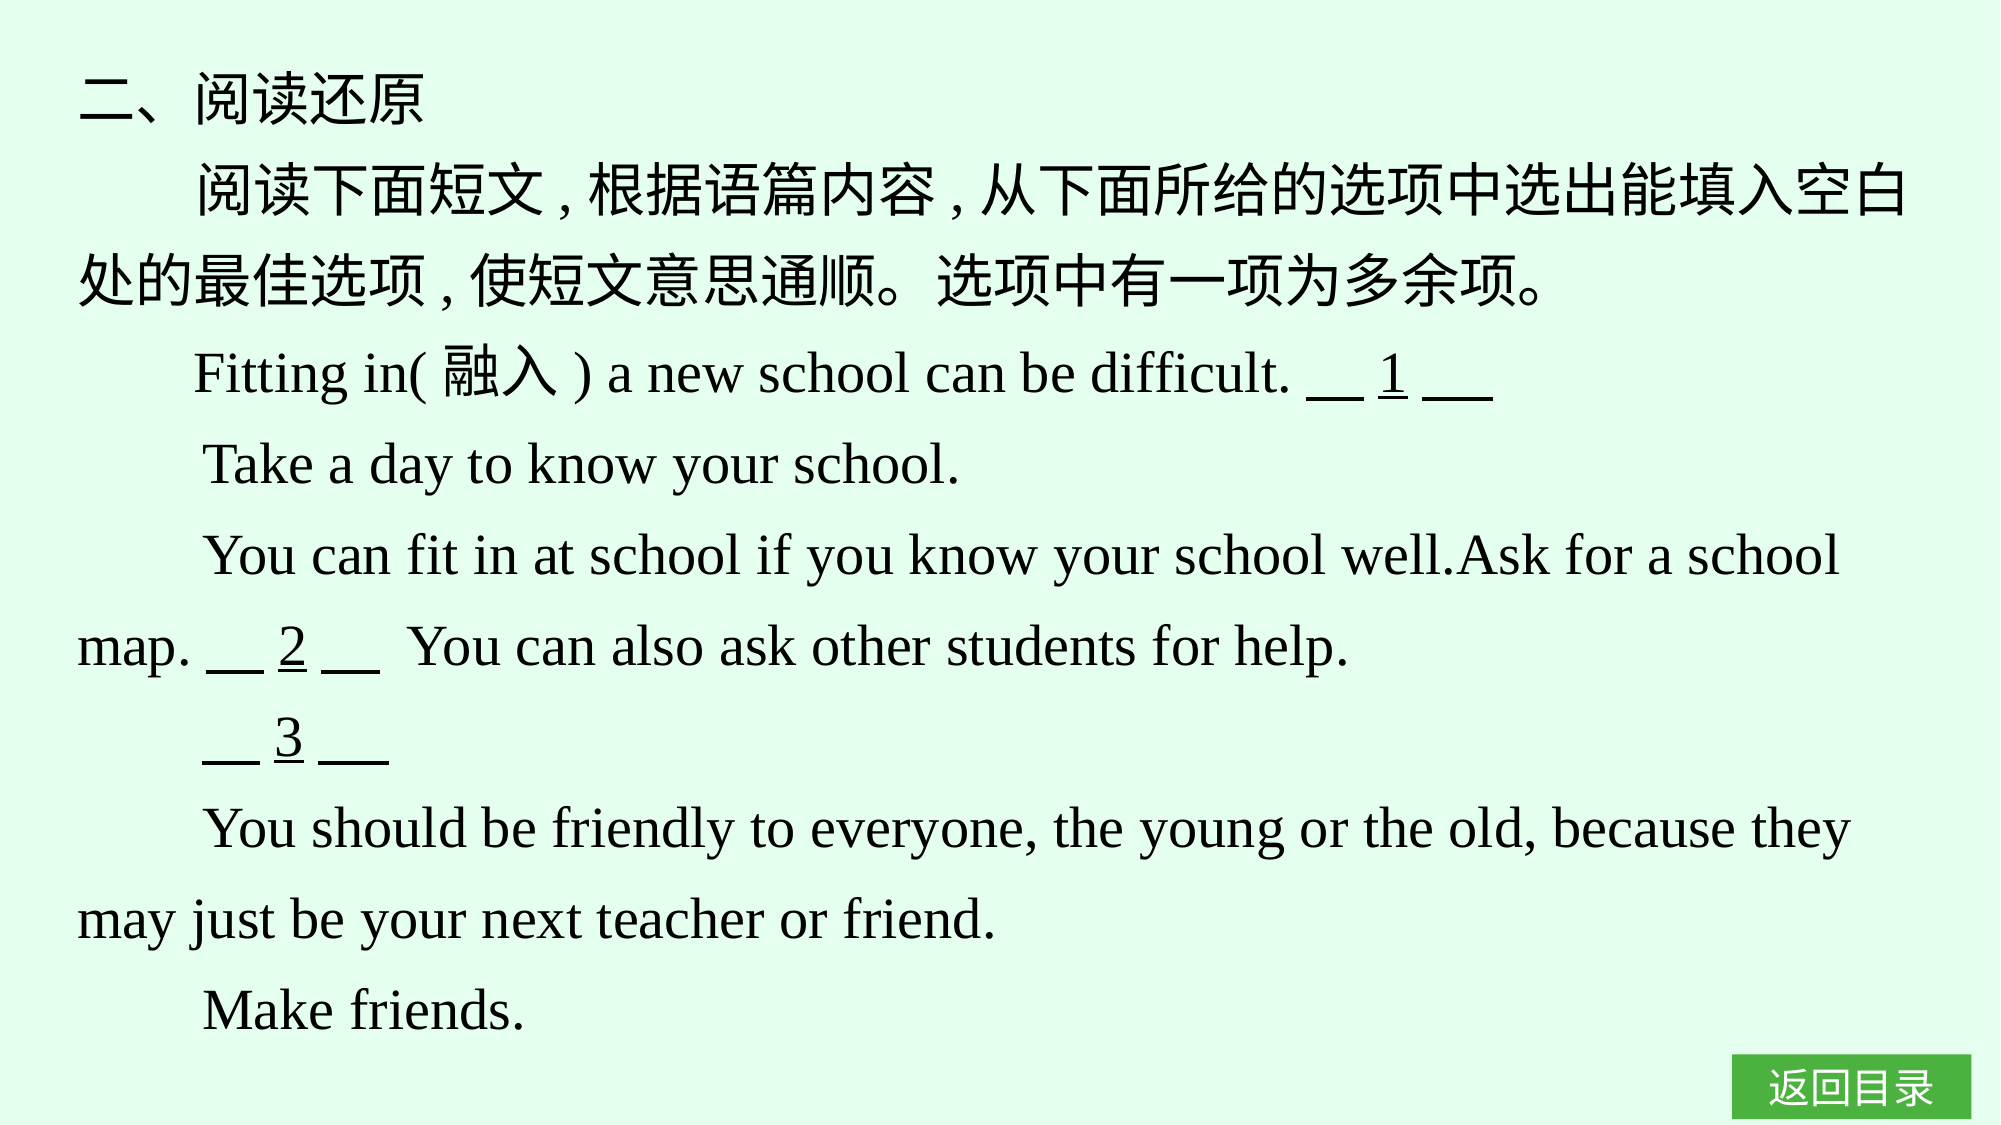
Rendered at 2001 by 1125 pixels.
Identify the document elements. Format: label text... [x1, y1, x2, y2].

text_box 二、阅读还原 阅读下面短文,根据语篇内容,从下面所给的选项中选出能填入空白处的最佳选项,使短文意思通顺。选项中有一项为多余项。 Fitting in(融入) a new school can be difficult. 1 Take a day to know your school. You can fit in at school if you know your school well.Ask for a school map. 2 You can also ask other students for help. 3 You should be friendly to everyone, the young or the old, because they may just be your next teacher or friend. Make friends. [62, 33, 1938, 1049]
